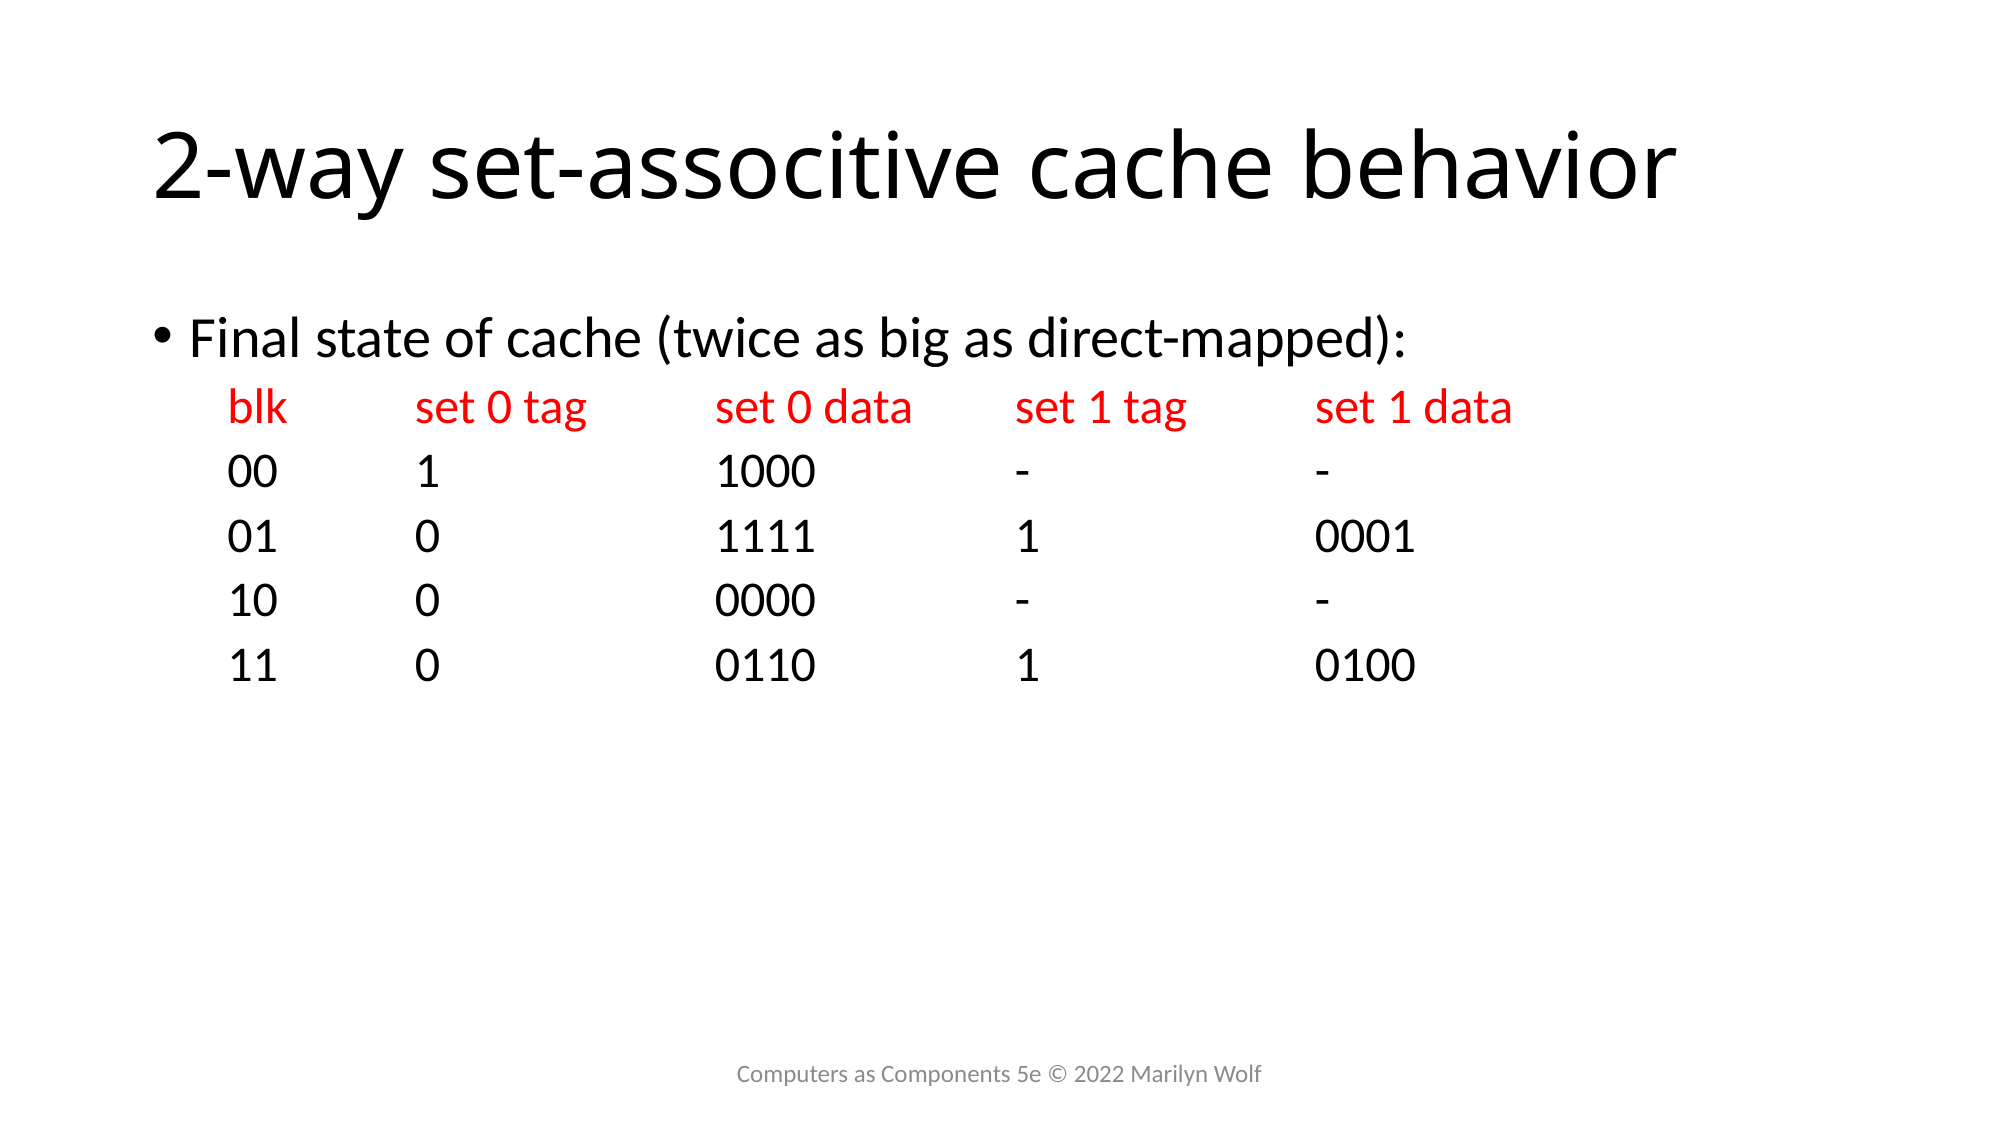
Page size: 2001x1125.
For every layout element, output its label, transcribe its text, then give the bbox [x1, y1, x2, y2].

footer Computers as Components 5e © 2022 Marilyn Wolf [662, 1042, 1338, 1103]
list Final state of cache (twice as big as direct-mapped): blk set 0 tag set 0 data set 1 tag set 1 data 00 1 1000 - - 01 0 1111 1 0001 10 0 0000 - - 11 0 0110 1 0100 [137, 299, 1863, 1014]
title 2-way set-associtive cache behavior [137, 59, 1863, 278]
